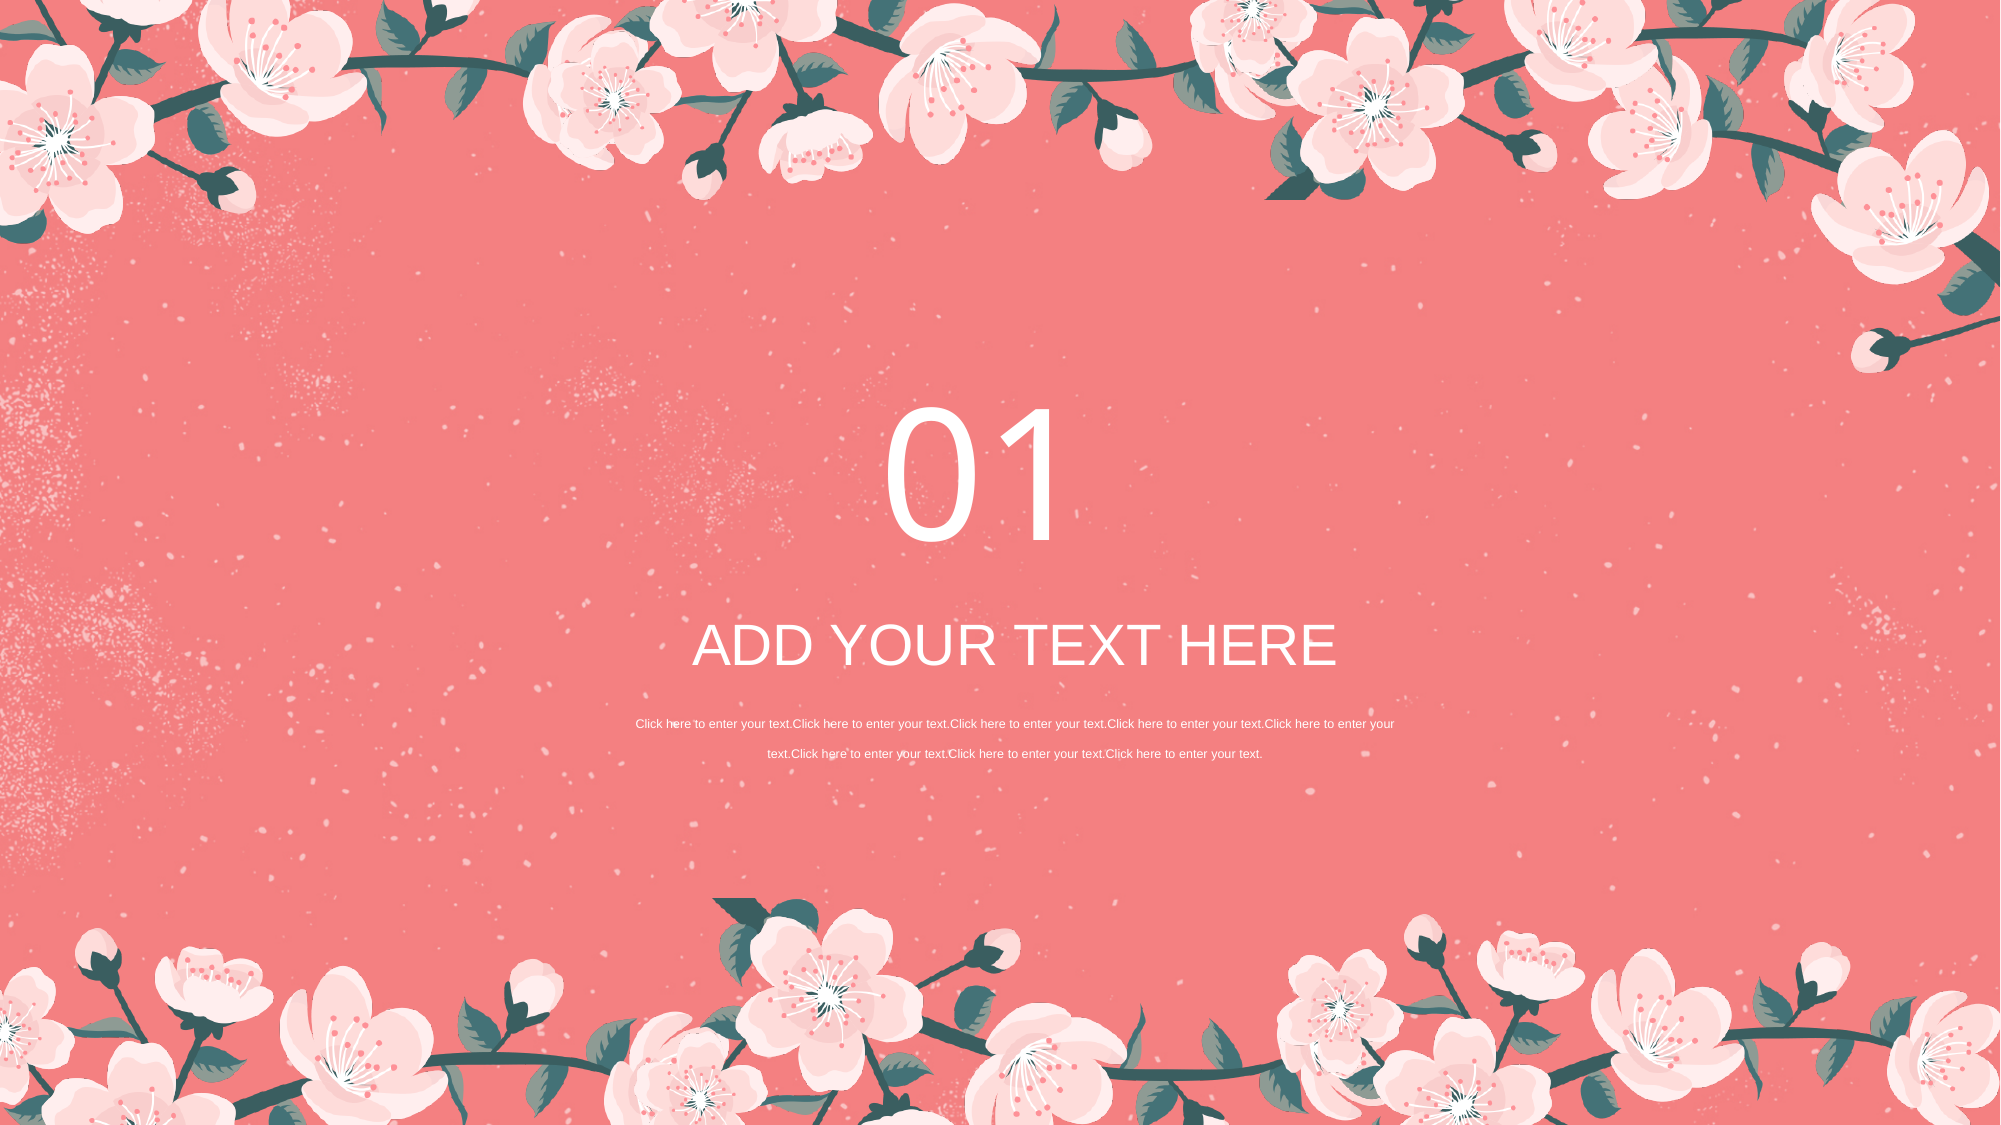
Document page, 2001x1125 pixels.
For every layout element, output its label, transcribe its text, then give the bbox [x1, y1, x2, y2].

text_box Click here to enter your text.Click here to enter your text.Click here to enter your text.Click here to enter your text.Click here to enter your text.Click here to enter your text.Click here to enter your text.Click here to enter your text. [607, 693, 1423, 769]
text_box ADD YOUR TEXT HERE [677, 599, 1354, 685]
text_box 01 [864, 350, 1104, 585]
picture [0, 0, 2001, 1125]
